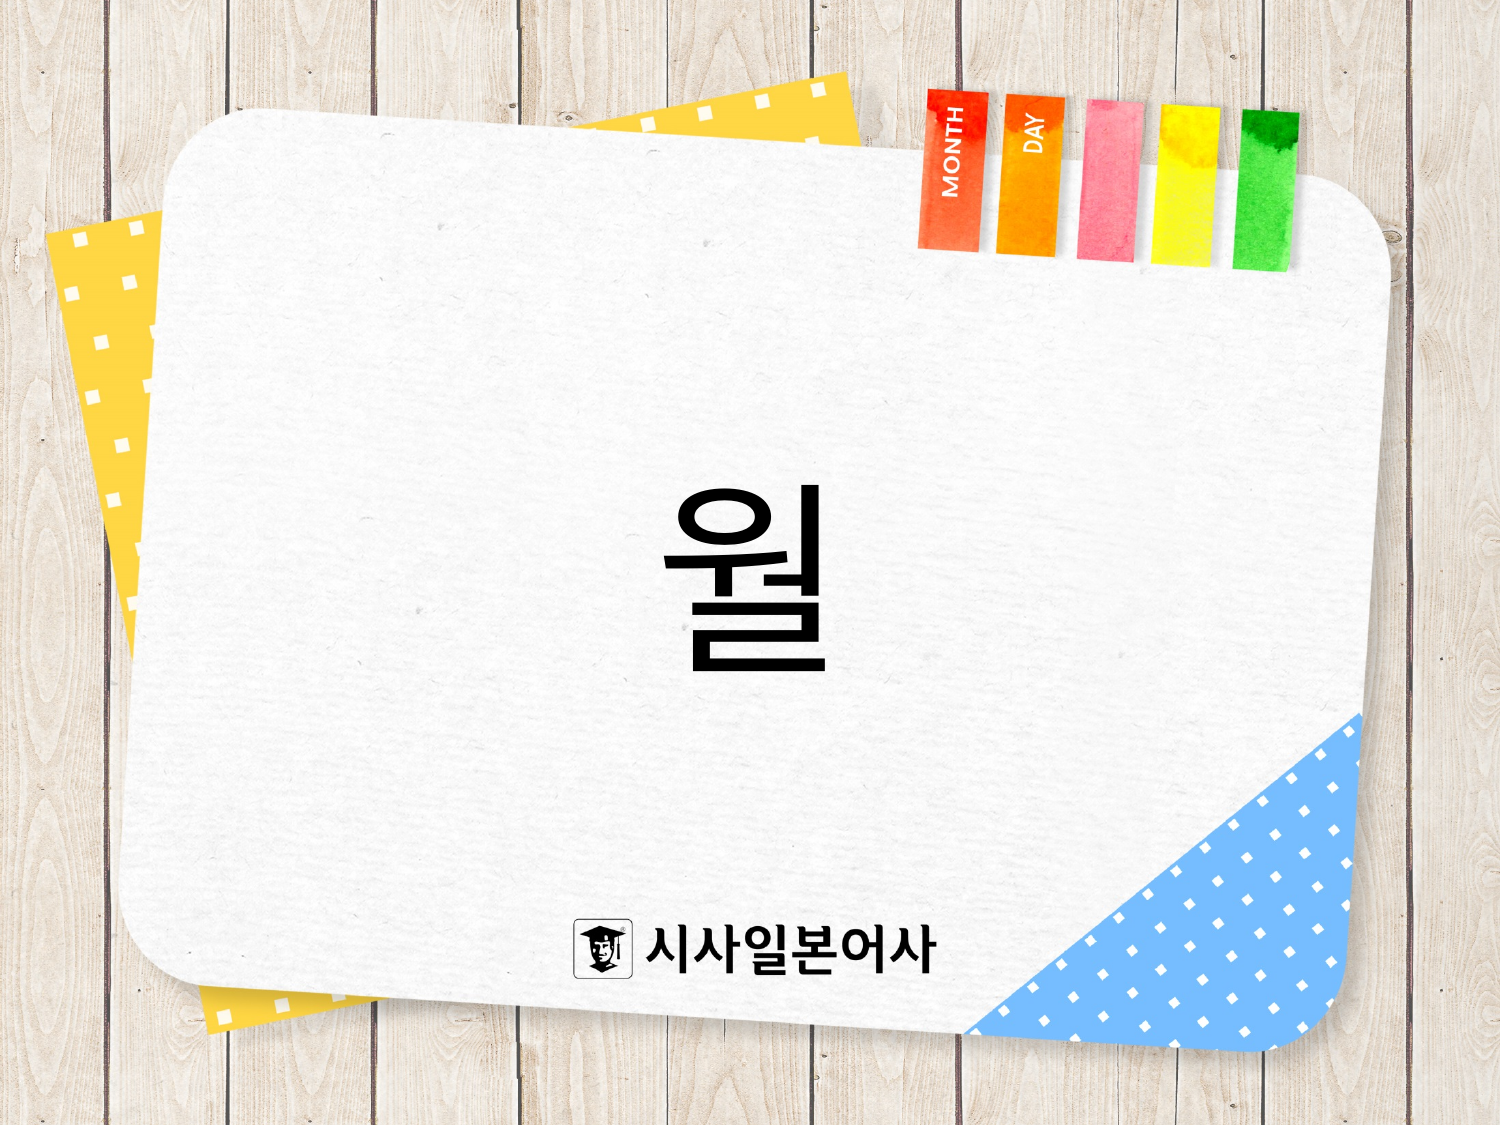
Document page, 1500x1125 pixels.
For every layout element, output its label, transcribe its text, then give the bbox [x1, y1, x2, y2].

title 월 [75, 338, 1425, 811]
picture [0, 0, 1500, 1125]
